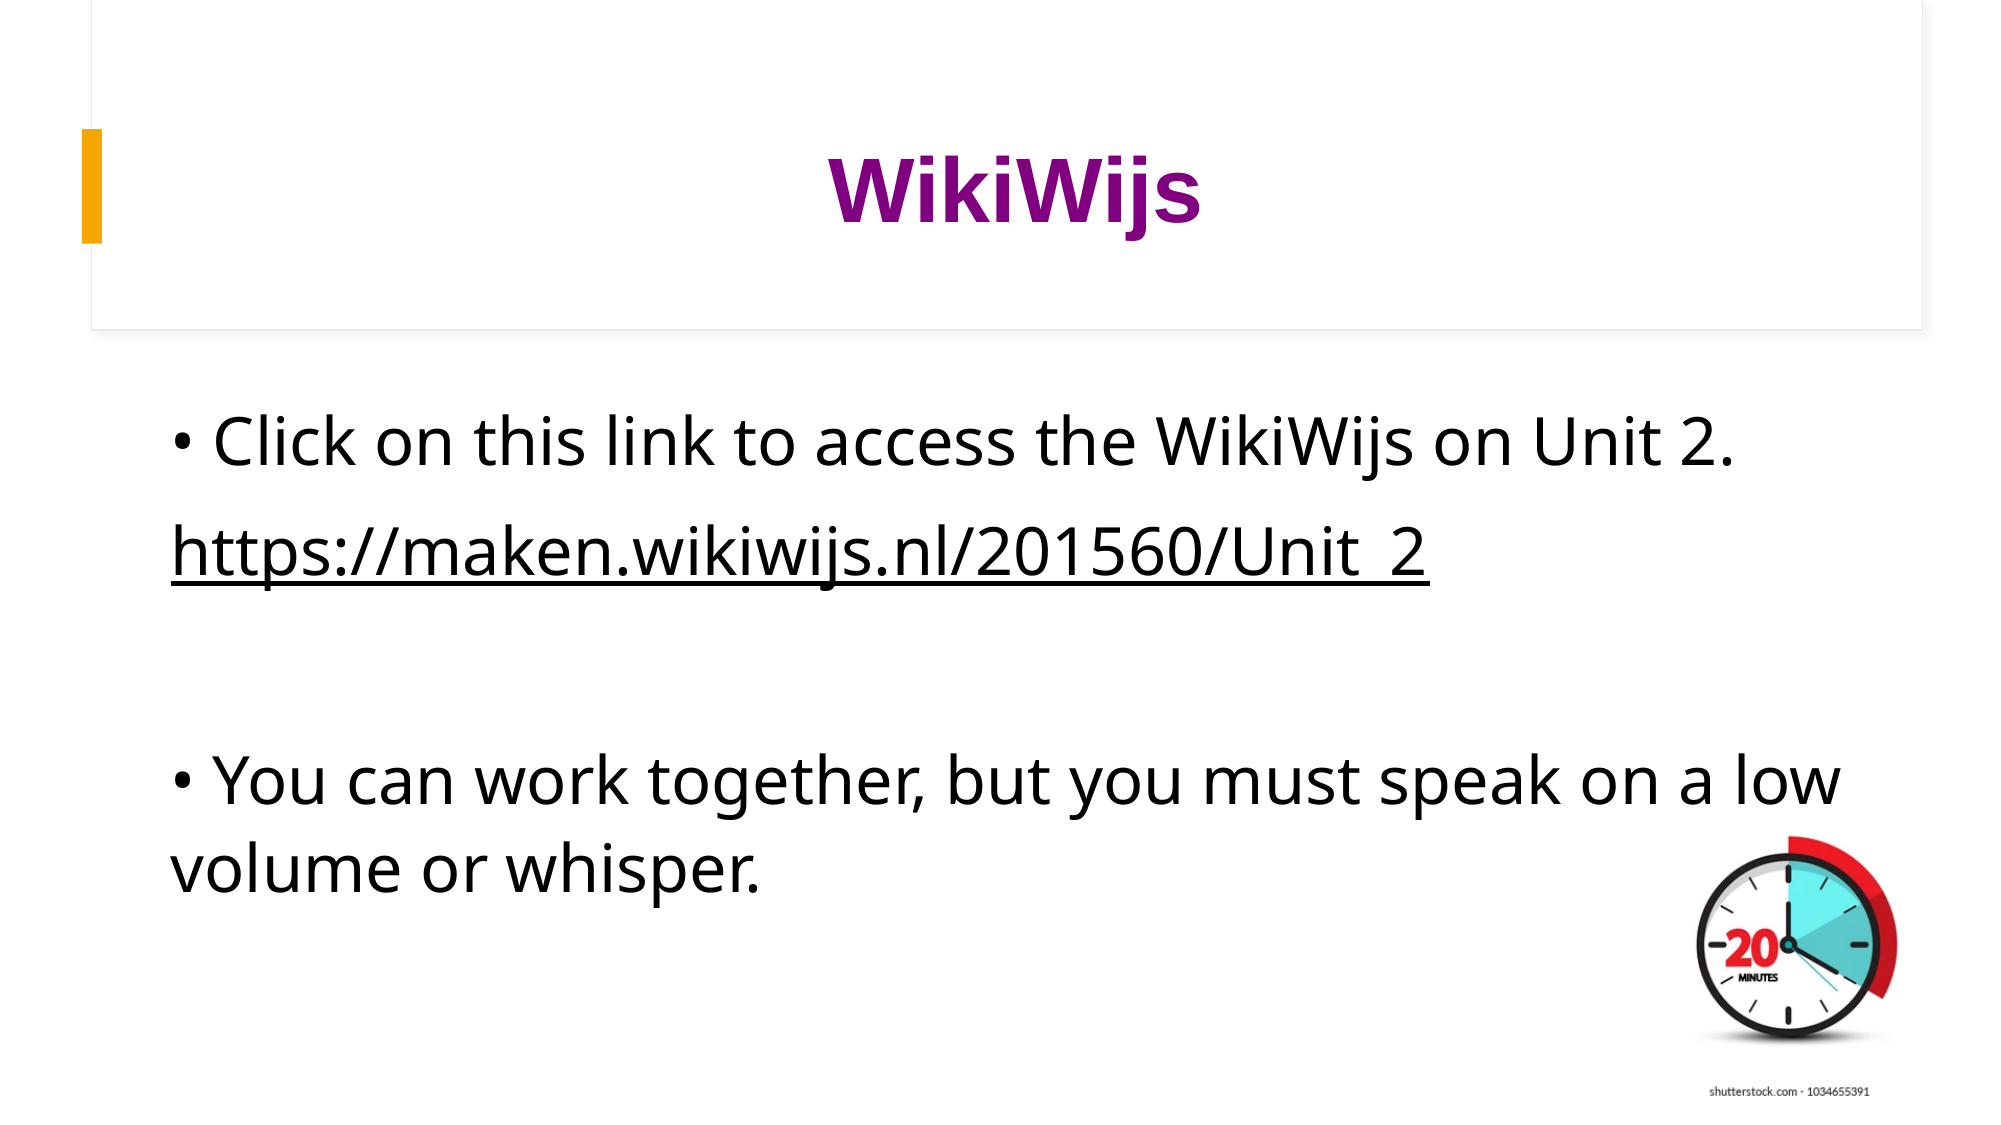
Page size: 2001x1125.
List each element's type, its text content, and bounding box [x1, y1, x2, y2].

list • Click on this link to access the WikiWijs on Unit 2. https://maken.wikiwijs.nl/201560/Unit_2 • You can work together, but you must speak on a low volume or whisper. [118, 383, 1949, 1101]
title WikiWijs [183, 90, 1851, 283]
picture [1653, 809, 1925, 1101]
